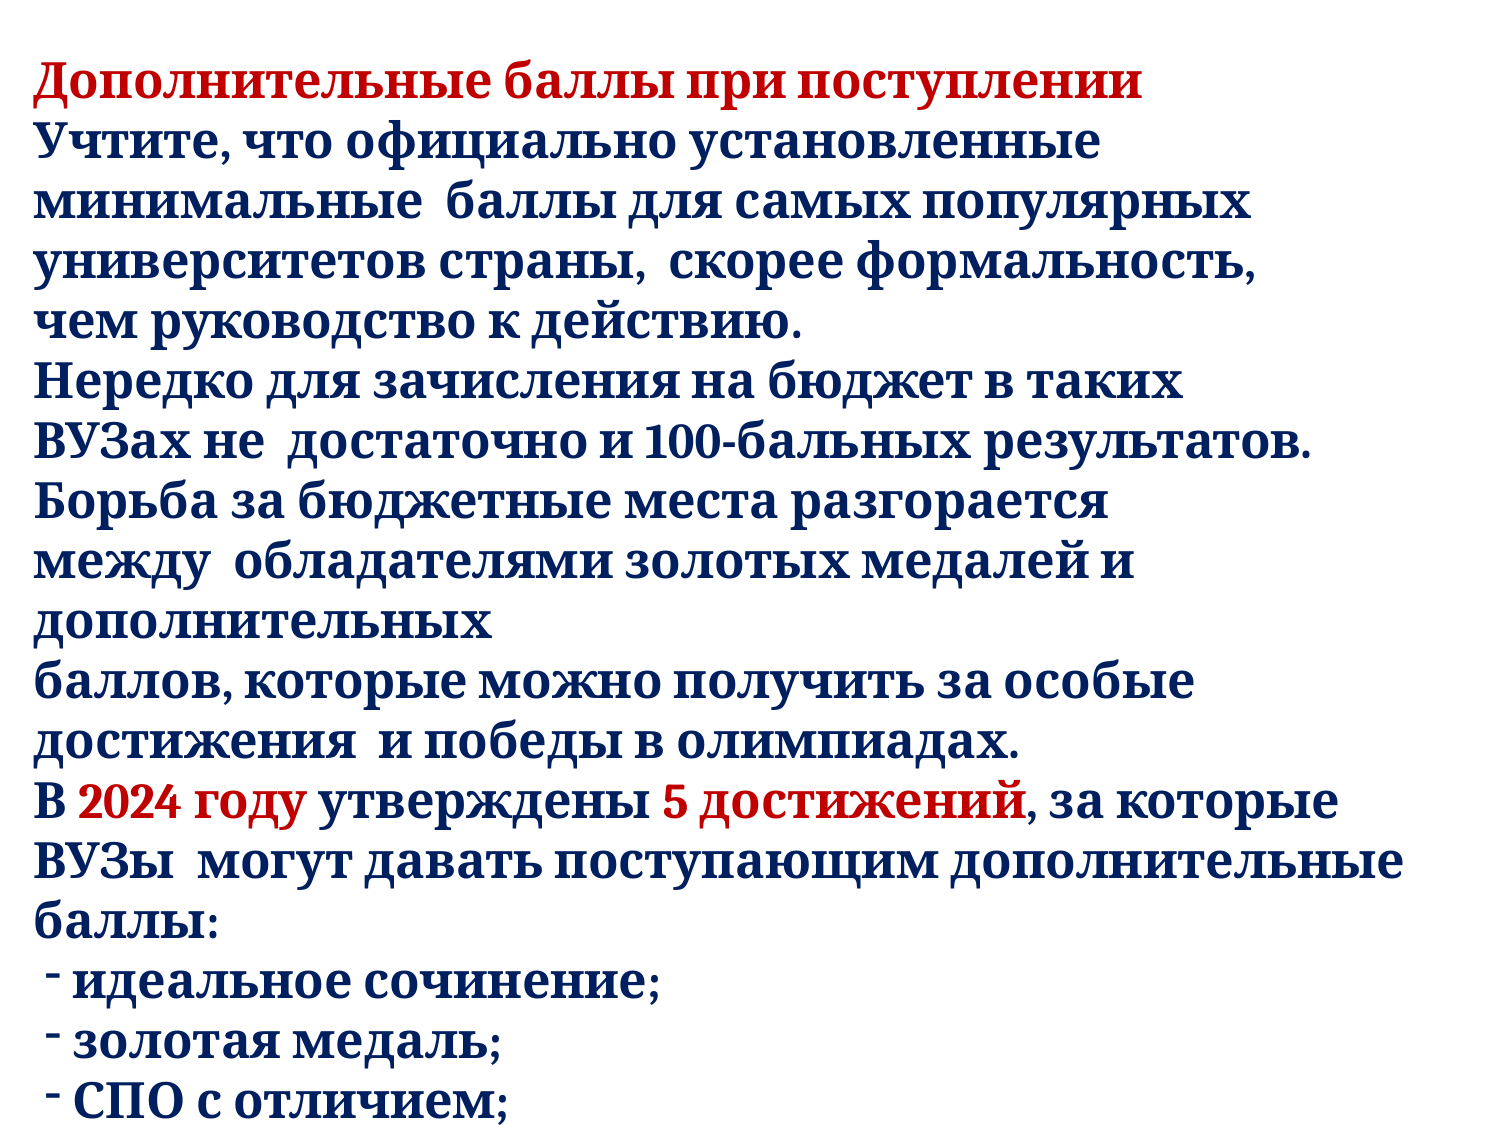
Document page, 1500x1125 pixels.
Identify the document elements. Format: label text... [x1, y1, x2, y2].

text_box Дополнительные баллы при поступлении Учтите, что официально установленные минимальные баллы для самых популярных университетов страны, скорее формальность, чем руководство к действию. Нередко для зачисления на бюджет в таких ВУЗах не достаточно и 100-бальных результатов. Борьба за бюджетные места разгорается между обладателями золотых медалей и дополнительных баллов, которые можно получить за особые достижения и победы в олимпиадах. В 2024 году утверждены 5 достижений, за которые ВУЗы могут давать поступающим дополнительные баллы: идеальное сочинение; золотая медаль; СПО с отличием; портфолио с перечнем личных достижений; волонтерство.... [31, 46, 1411, 1125]
